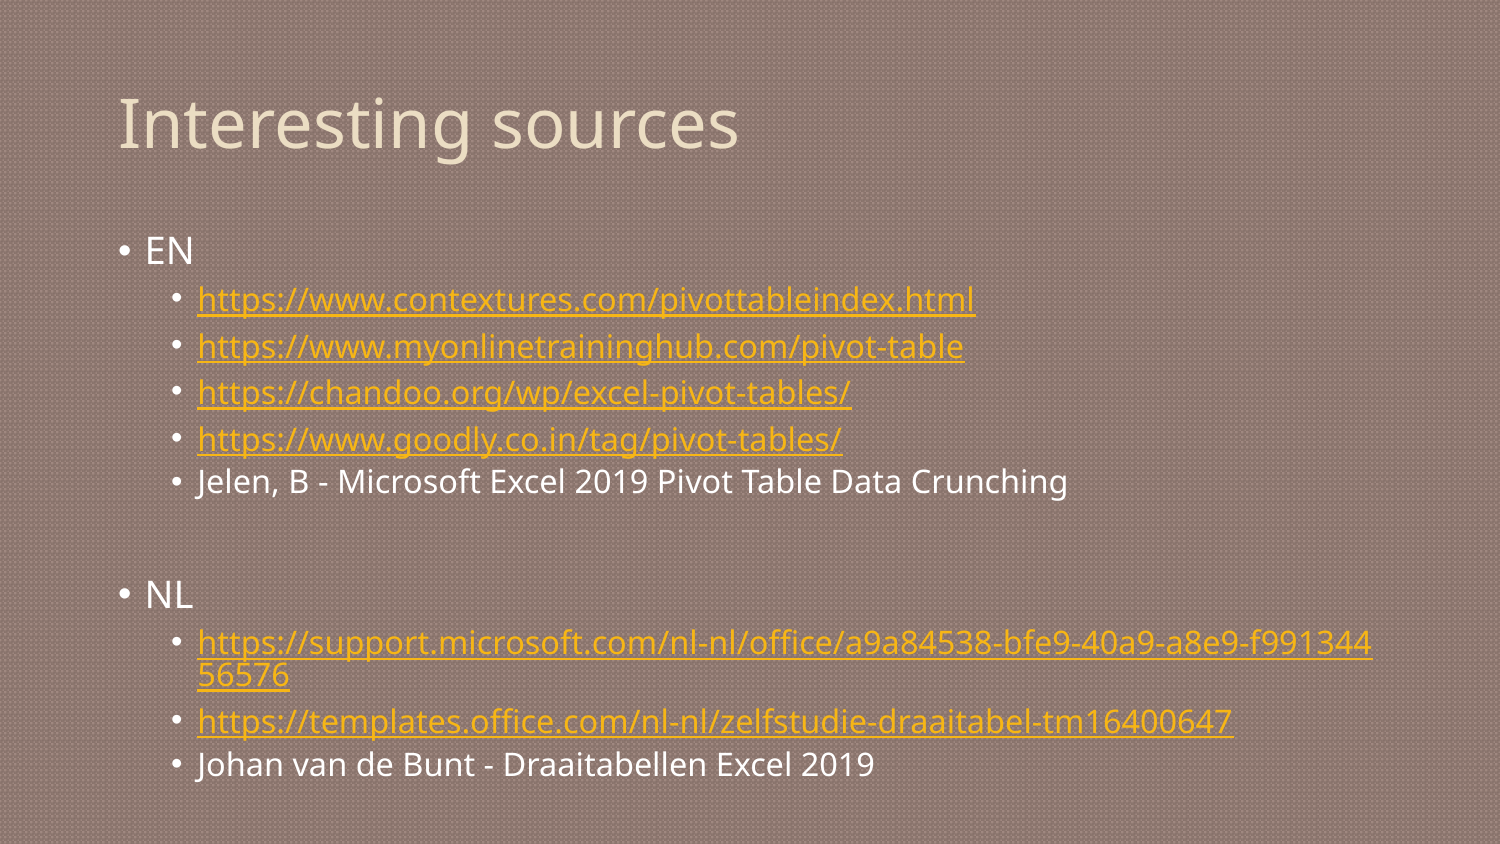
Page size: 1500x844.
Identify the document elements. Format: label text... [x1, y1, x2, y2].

title Interesting sources [103, 44, 1397, 208]
list EN https://www.contextures.com/pivottableindex.html https://www.myonlinetraininghub.com/pivot-table https://chandoo.org/wp/excel-pivot-tables/ https://www.goodly.co.in/tag/pivot-tables/ Jelen, B - Microsoft Excel 2019 Pivot Table Data Crunching NL https://support.microsoft.com/nl-nl/office/a9a84538-bfe9-40a9-a8e9-f99134456576 https://templates.office.com/nl-nl/zelfstudie-draaitabel-tm16400647 Johan van de Bunt - Draaitabellen Excel 2019 [103, 224, 1397, 760]
